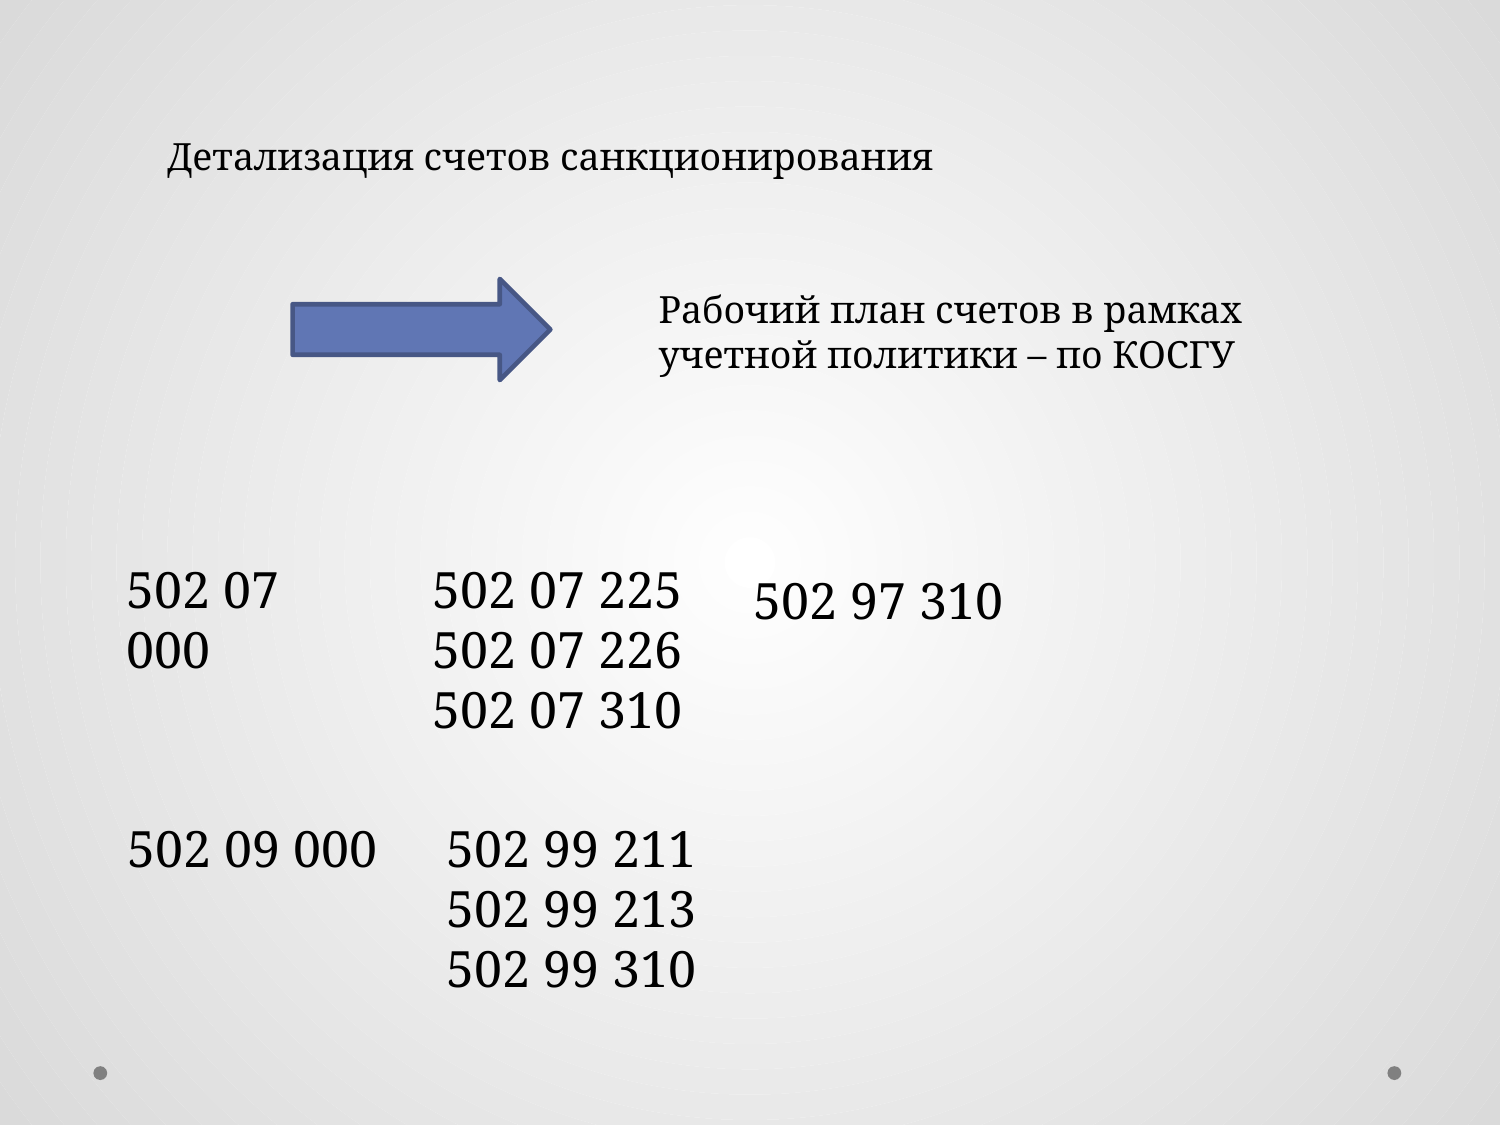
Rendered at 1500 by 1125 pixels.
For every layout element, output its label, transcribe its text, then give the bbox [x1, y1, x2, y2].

text_box [290, 276, 553, 383]
text_box 502 09 000 [112, 810, 393, 886]
text_box 502 97 310 [739, 562, 1019, 638]
text_box Детализация счетов санкционирования [152, 125, 949, 186]
text_box 502 07 225 502 07 226 502 07 310 [417, 550, 697, 746]
text_box 502 07 000 [112, 550, 384, 686]
text_box 502 99 211 502 99 213 502 99 310 [431, 810, 712, 1006]
text_box Рабочий план счетов в рамках учетной политики – по КОСГУ [643, 278, 1329, 384]
